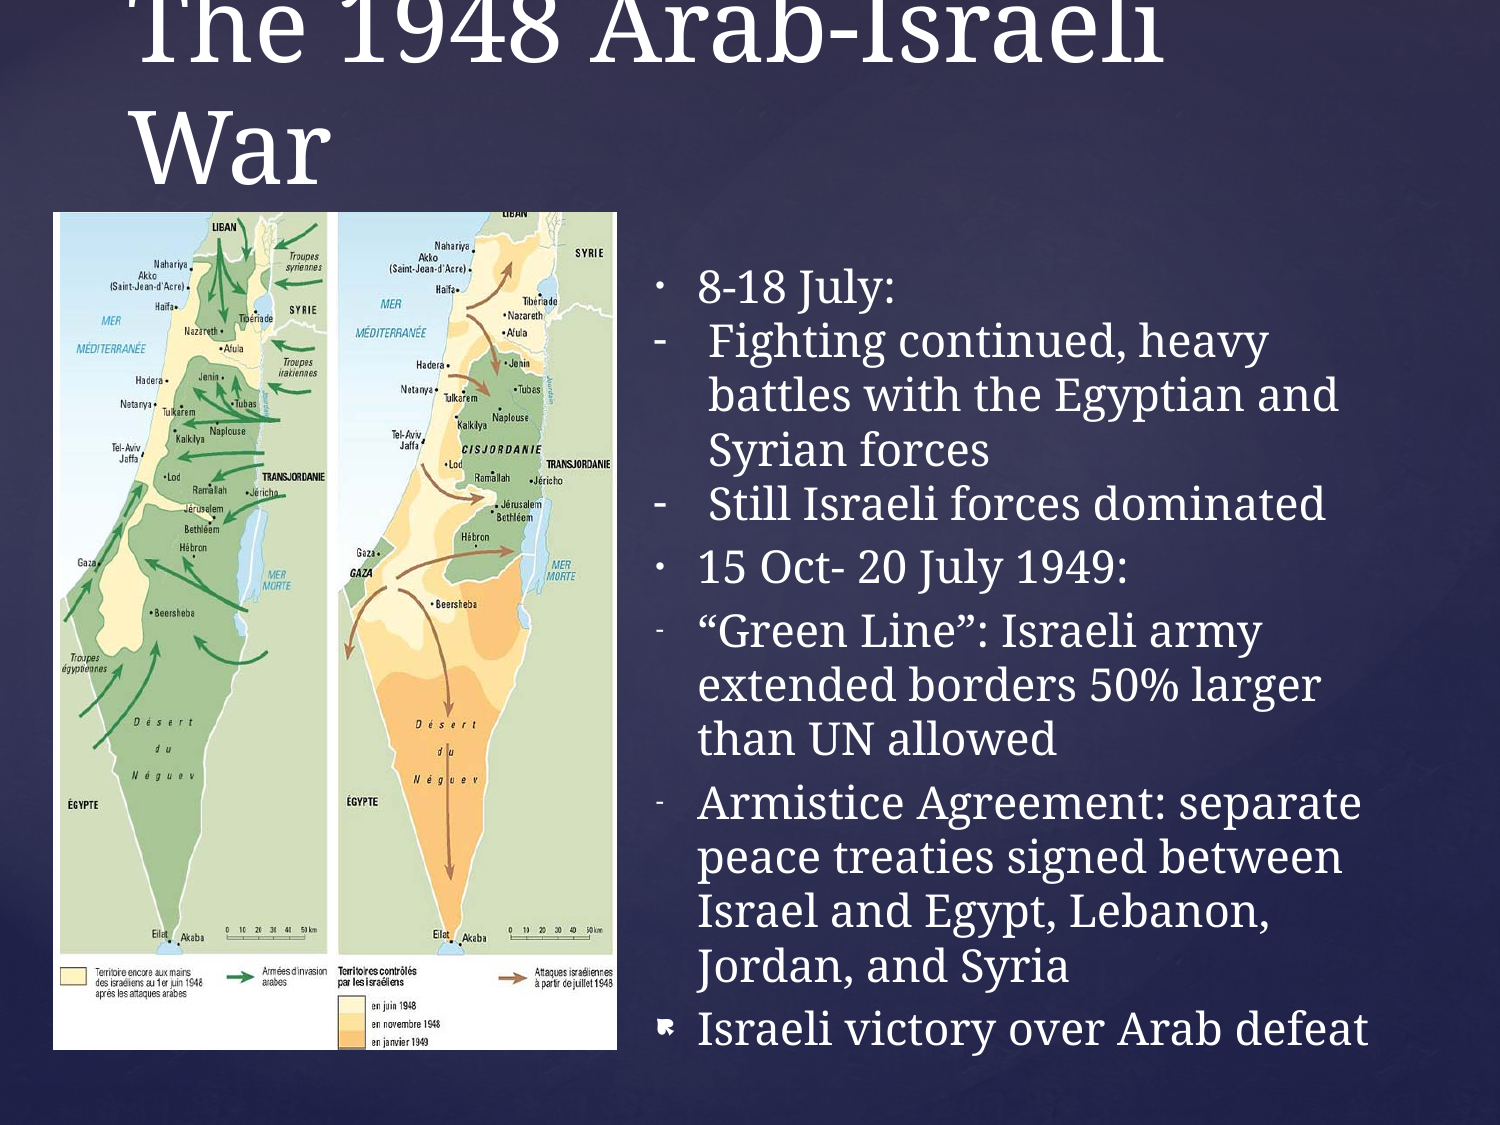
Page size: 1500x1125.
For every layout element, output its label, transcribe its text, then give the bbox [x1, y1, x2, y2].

title The 1948 Arab-Israeli War [112, 62, 1350, 213]
list 8-18 July: Fighting continued, heavy battles with the Egyptian and Syrian forces Still Israeli forces dominated 15 Oct- 20 July 1949: “Green Line”: Israeli army extended borders 50% larger than UN allowed Armistice Agreement: separate peace treaties signed between Israel and Egypt, Lebanon, Jordan, and Syria Israeli victory over Arab defeat [637, 237, 1388, 1075]
picture [52, 211, 618, 1051]
